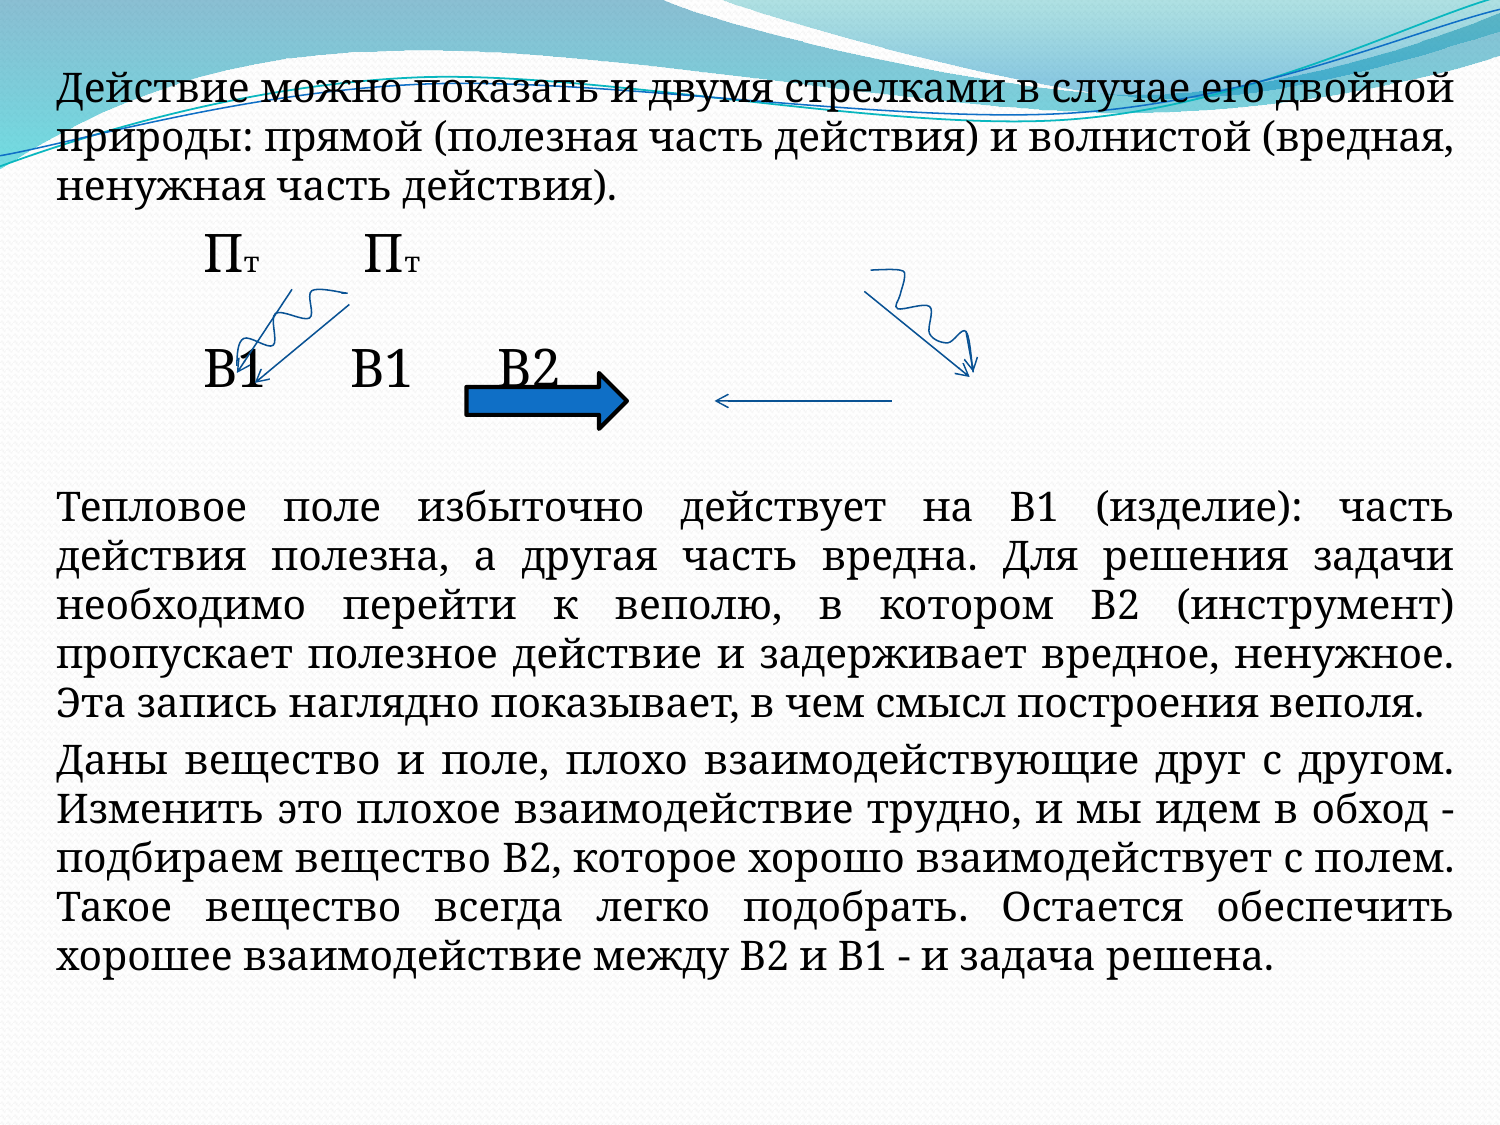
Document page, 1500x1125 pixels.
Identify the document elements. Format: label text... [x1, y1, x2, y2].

text_box [236, 337, 247, 365]
text_box [464, 371, 630, 431]
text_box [965, 331, 974, 373]
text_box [864, 291, 970, 378]
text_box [254, 304, 350, 384]
text_box [308, 288, 348, 303]
list Действие можно показать и двумя стрелками в случае его двойной природы: прямой (полезная часть действия) и волнистой (вредная, ненужная часть действия). Пт Пт В1 В1 В2 Тепловое поле избыточно действует на B1 (изделие): часть действия полезна, а другая часть вредна. Для решения задачи необходимо перейти к веполю, в котором B2 (инструмент) пропускает полезное действие и задерживает вредное, ненужное. Эта запись наглядно показывает, в чем смысл построения веполя. Даны вещество и поле, плохо взаимодействующие друг с другом. Изменить это плохое взаимодействие трудно, и мы идем в обход - подбираем вещество B2, которое хорошо взаимодействует с полем. Такое вещество всегда легко подобрать. Остается обеспечить хорошее взаимодействие между B2 и B1 - и задача решена. [41, 54, 1471, 1083]
text_box [870, 268, 906, 290]
